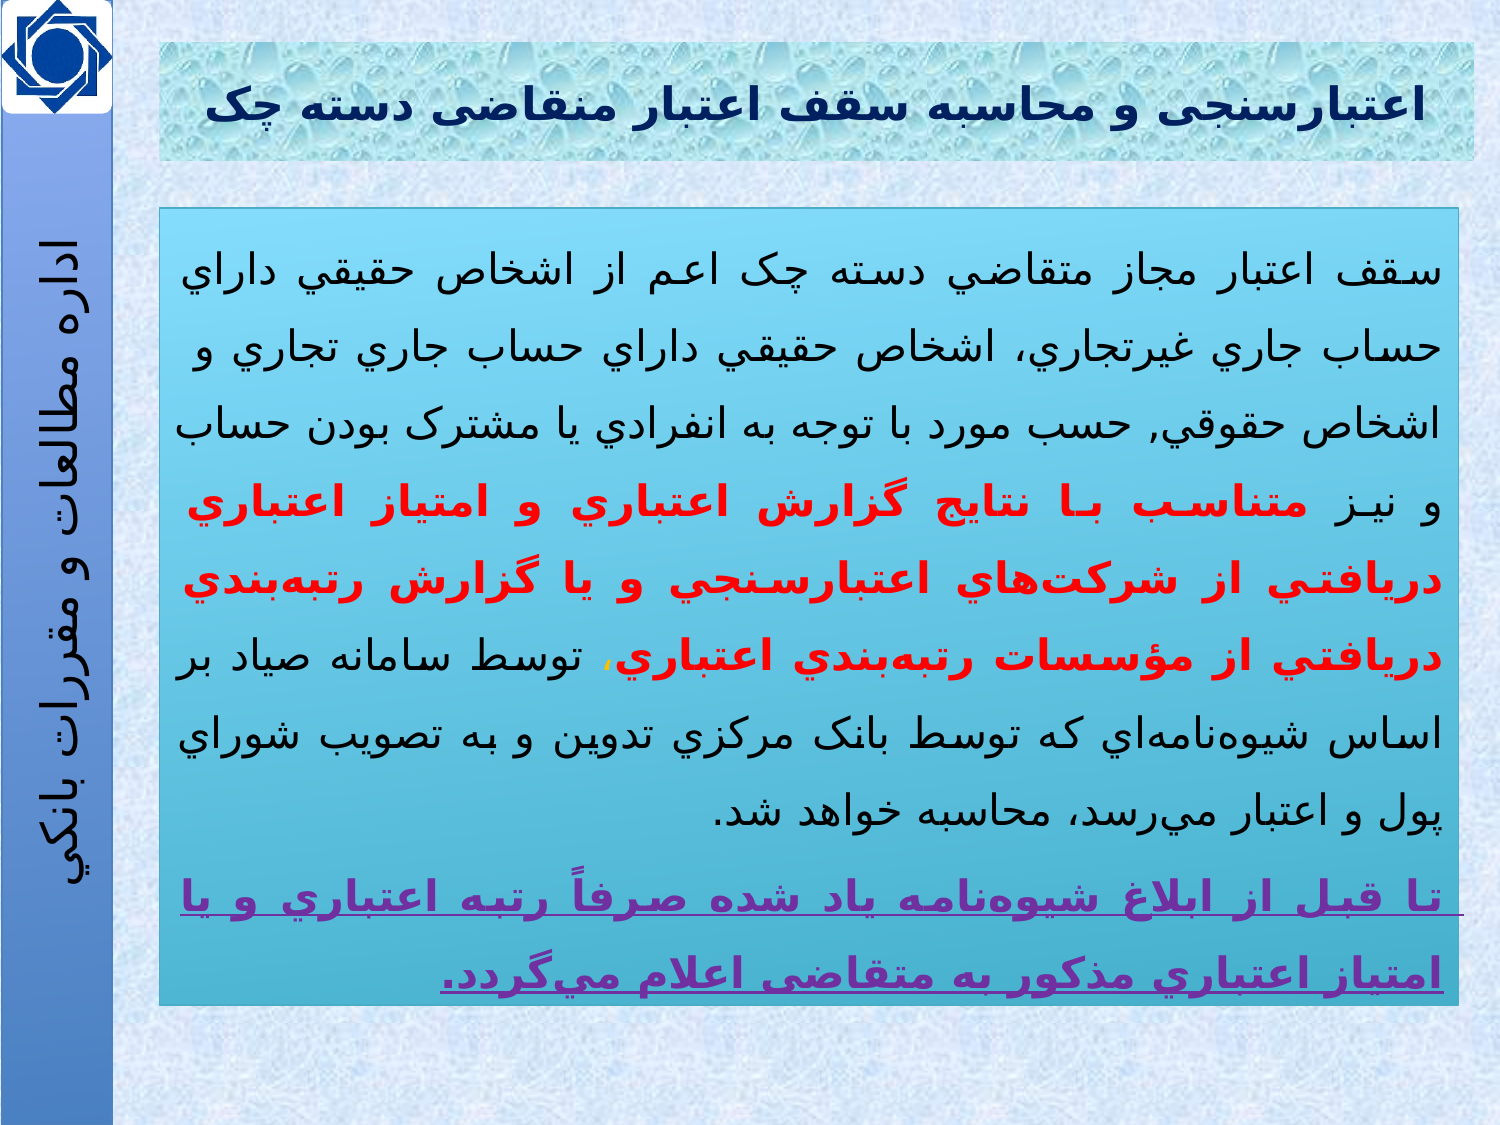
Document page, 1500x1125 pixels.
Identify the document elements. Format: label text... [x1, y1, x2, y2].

title اعتبارسنجی و محاسبه سقف اعتبار منقاضی دسته چک [159, 42, 1474, 161]
list سقف اعتبار مجاز متقاضي دسته چک اعم از اشخاص حقيقي داراي حساب جاري غيرتجاري، اشخاص حقيقي داراي حساب جاري تجاري و اشخاص حقوقي, حسب مورد با توجه به انفرادي يا مشترک بودن حساب و نيز متناسب با نتايج گزارش اعتباري و امتياز اعتباري دريافتي از شرکت‌هاي اعتبارسنجي و يا گزارش رتبه‌بندي دريافتي از مؤسسات رتبه‌بندي اعتباري، توسط سامانه صياد بر اساس شيوه‌نامه‌اي که توسط بانک مرکزي تدوين و به تصويب شوراي پول و اعتبار مي‌رسد، محاسبه خواهد شد. تا قبل از ابلاغ شيوه‌نامه ياد شده صرفاً رتبه اعتباري و يا امتياز اعتباري مذکور به متقاضی اعلام مي‌گردد. [159, 207, 1459, 1006]
picture [0, 0, 1500, 1125]
